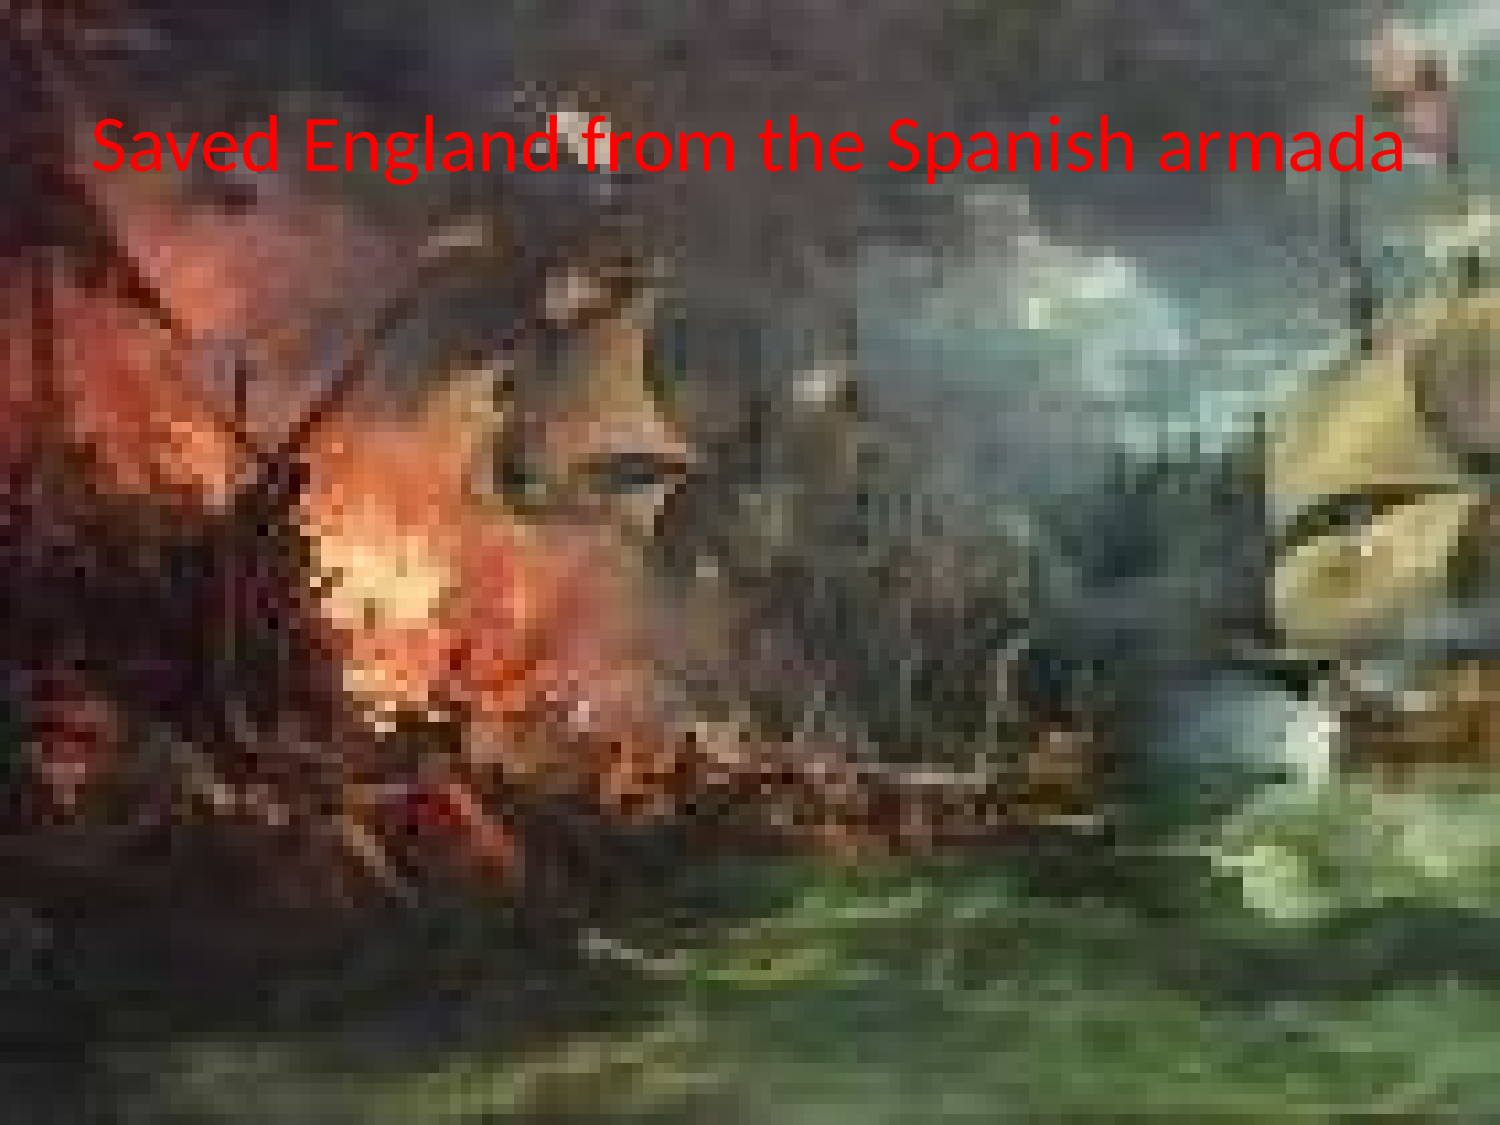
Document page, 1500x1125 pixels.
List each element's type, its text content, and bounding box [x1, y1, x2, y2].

picture [0, 0, 1500, 1125]
title Saved England from the Spanish armada [75, 45, 1425, 233]
